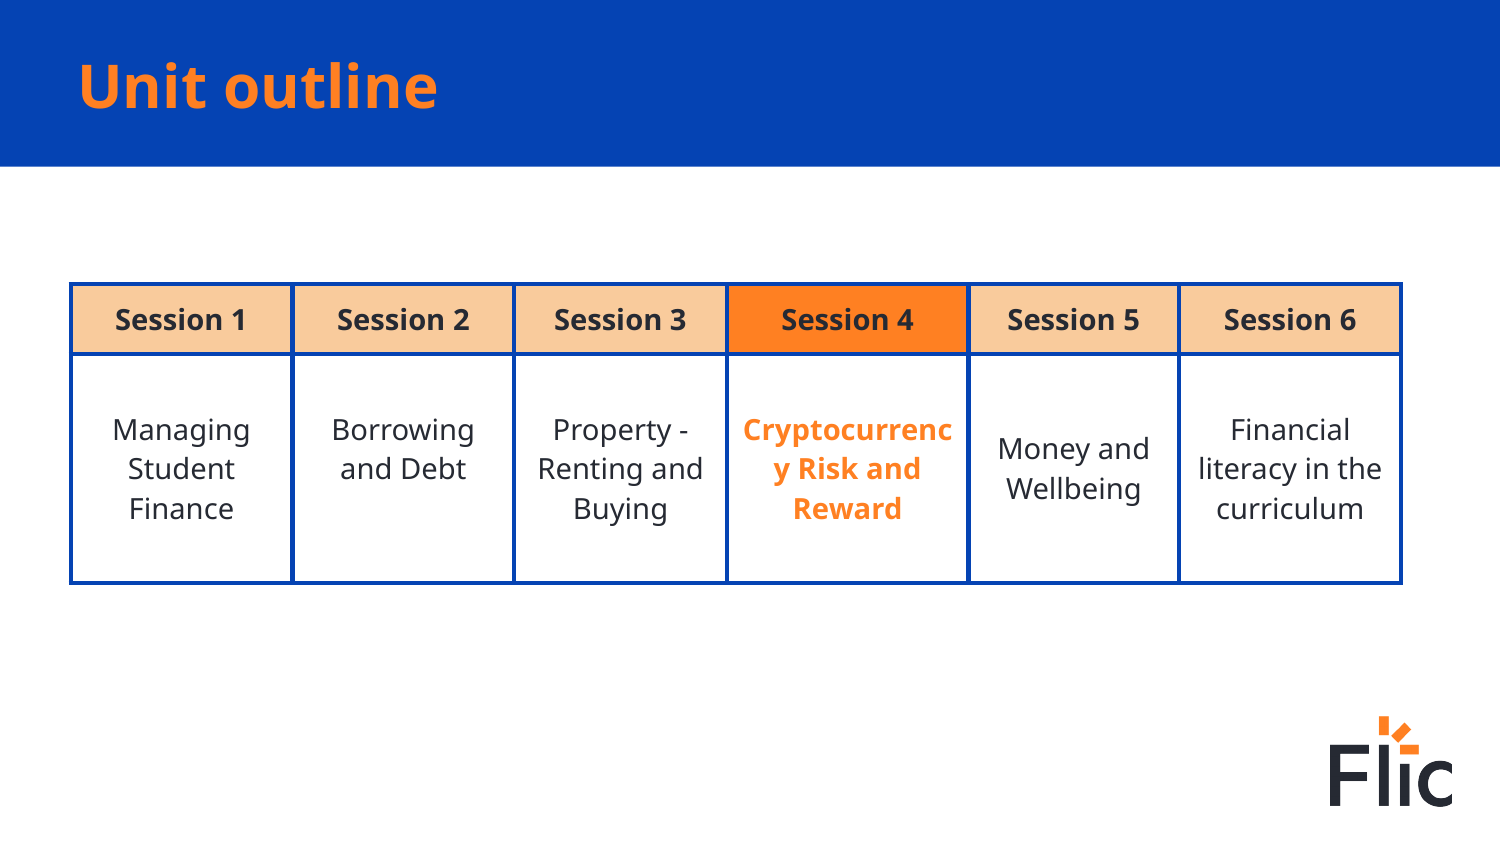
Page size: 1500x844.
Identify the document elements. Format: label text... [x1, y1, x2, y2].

picture [1330, 716, 1452, 807]
table_cell Borrowing and Debt [295, 356, 512, 581]
table_header Session 6 [1181, 286, 1399, 352]
title Unit outline [62, 41, 1331, 127]
table_header Session 4 [729, 286, 966, 352]
table_cell Managing Student Finance [73, 356, 290, 581]
table_cell Property - Renting and Buying [516, 356, 725, 581]
table_cell Money and Wellbeing [971, 356, 1177, 581]
table_header Session 3 [516, 286, 725, 352]
table_cell Cryptocurrency Risk and Reward [729, 356, 966, 581]
table_header Session 2 [295, 286, 512, 352]
table_header Session 1 [73, 286, 290, 352]
table_header Session 5 [971, 286, 1177, 352]
table_cell Financial literacy in the curriculum [1181, 356, 1399, 581]
